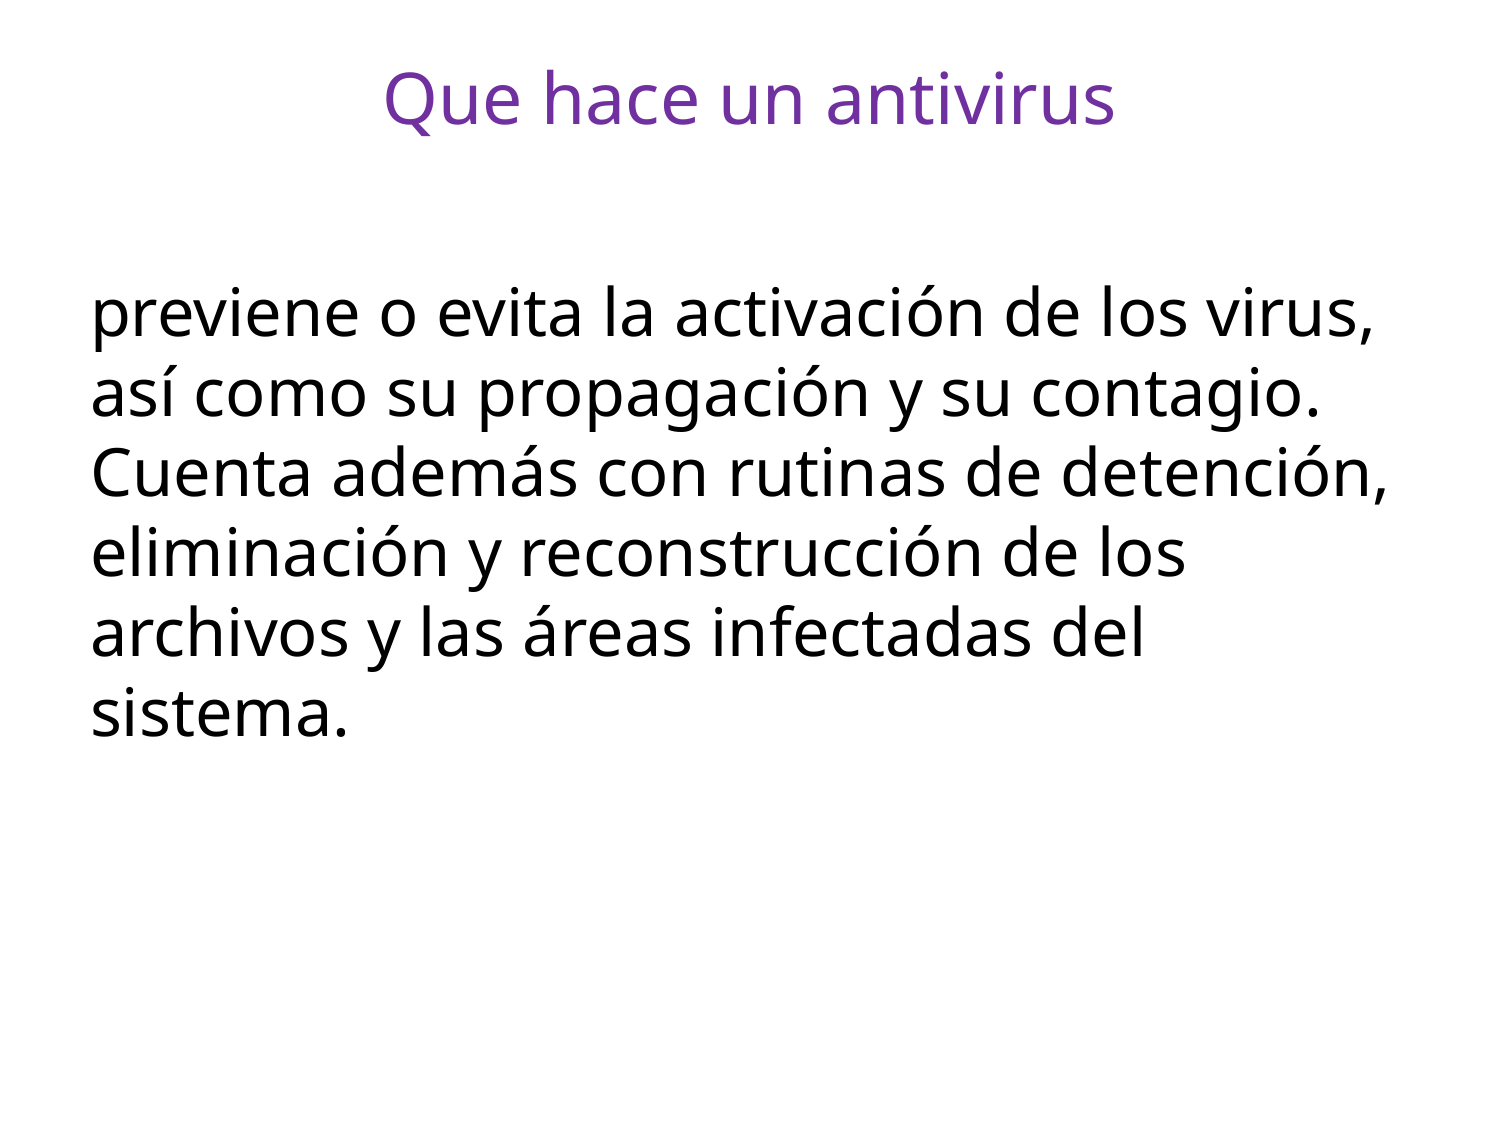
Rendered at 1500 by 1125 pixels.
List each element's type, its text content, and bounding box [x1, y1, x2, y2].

list previene o evita la activación de los virus, así como su propagación y su contagio. Cuenta además con rutinas de detención, eliminación y reconstrucción de los archivos y las áreas infectadas del sistema. [75, 262, 1425, 1005]
title Que hace un antivirus [75, 45, 1425, 233]
